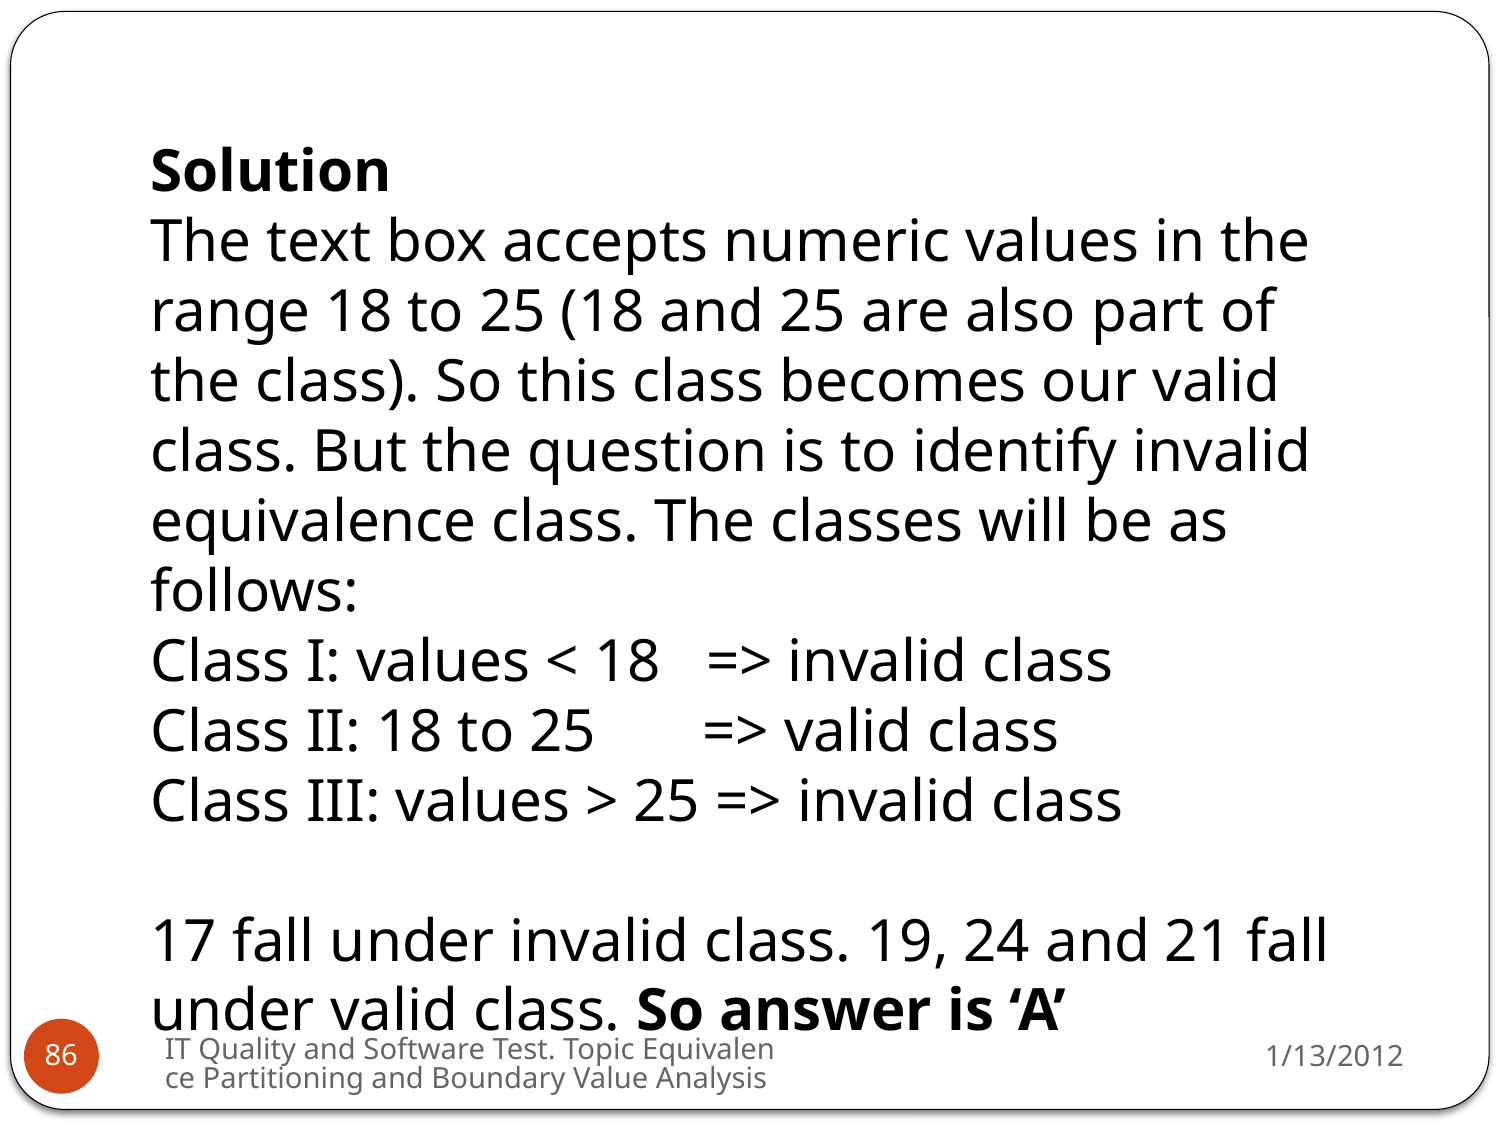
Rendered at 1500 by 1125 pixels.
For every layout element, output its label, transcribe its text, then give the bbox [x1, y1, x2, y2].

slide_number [1012, 1015, 1419, 1094]
text_box Solution The text box accepts numeric values in the range 18 to 25 (18 and 25 are also part of the class). So this class becomes our valid class. But the question is to identify invalid equivalence class. The classes will be as follows: Class I: values < 18 => invalid class Class II: 18 to 25 => valid class Class III: values > 25 => invalid class 17 fall under invalid class. 19, 24 and 21 fall under valid class. So answer is ‘A’ [135, 125, 1365, 1050]
footer IT Quality and Software Test. Topic Equivalence Partitioning and Boundary Value Analysis [150, 1012, 800, 1088]
slide_number 86 [23, 1018, 99, 1094]
